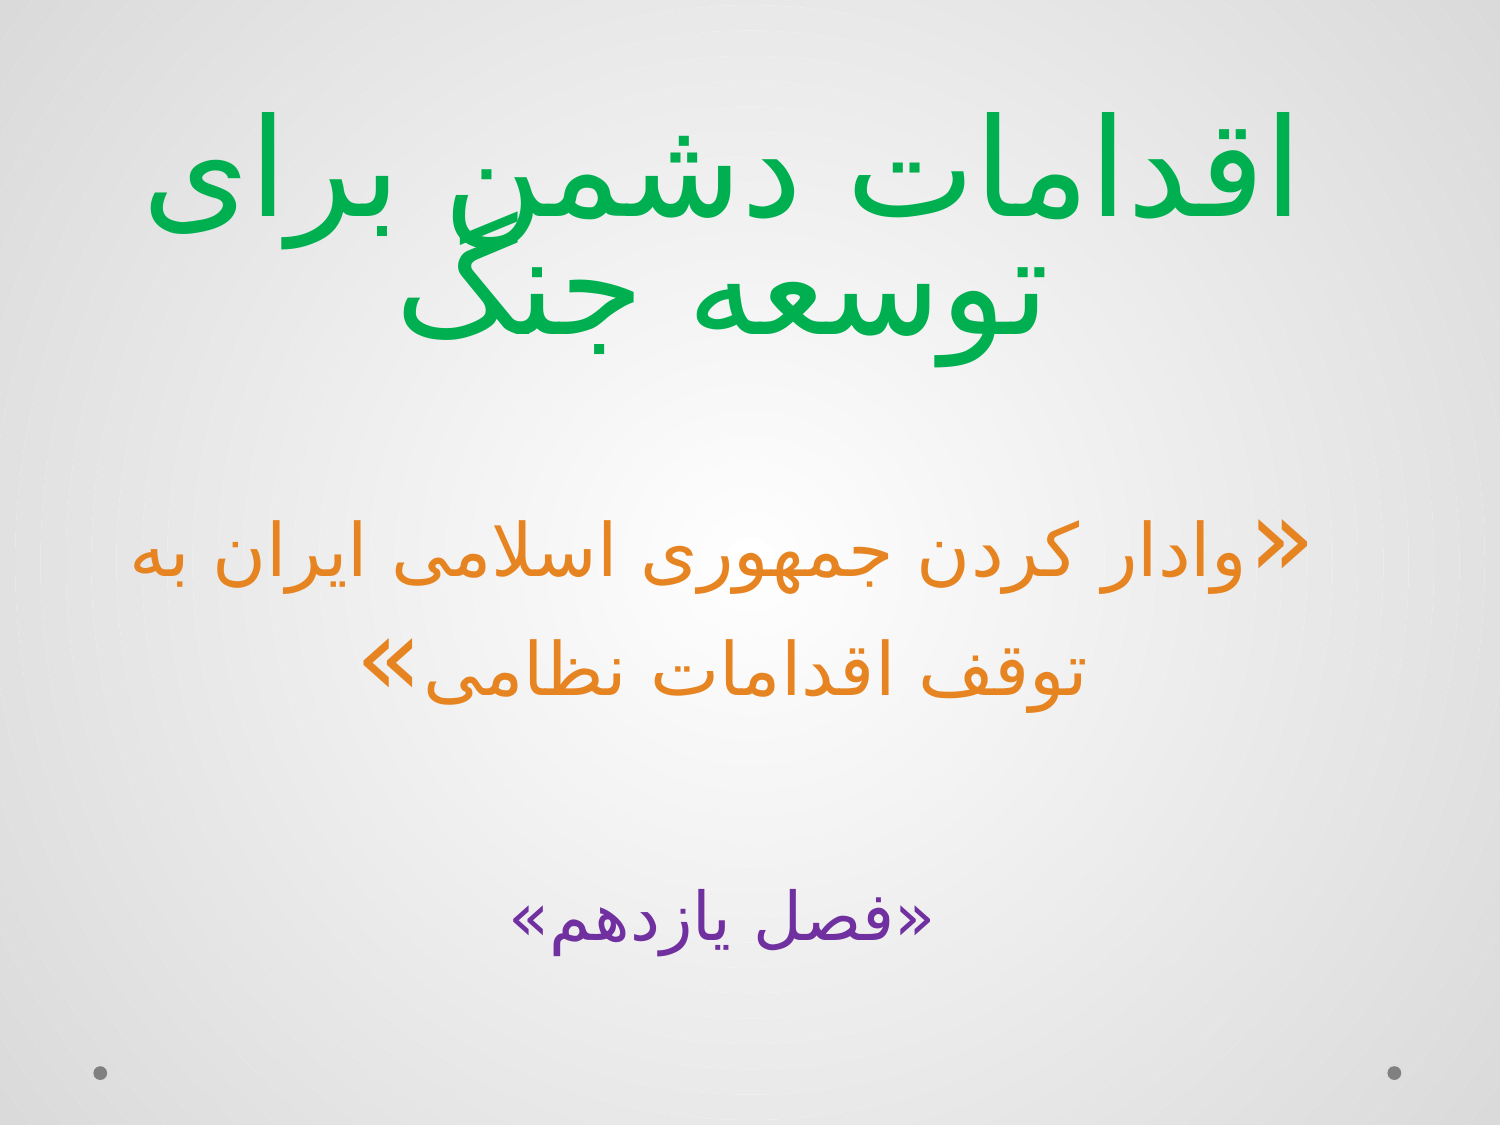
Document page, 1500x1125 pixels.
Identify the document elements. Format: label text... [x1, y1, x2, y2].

title اقدامات دشمن برای توسعه جنگ «وادار کردن جمهوری اسلامی ایران به توقف اقدامات نظامی» «فصل یازدهم» [41, 115, 1404, 1083]
